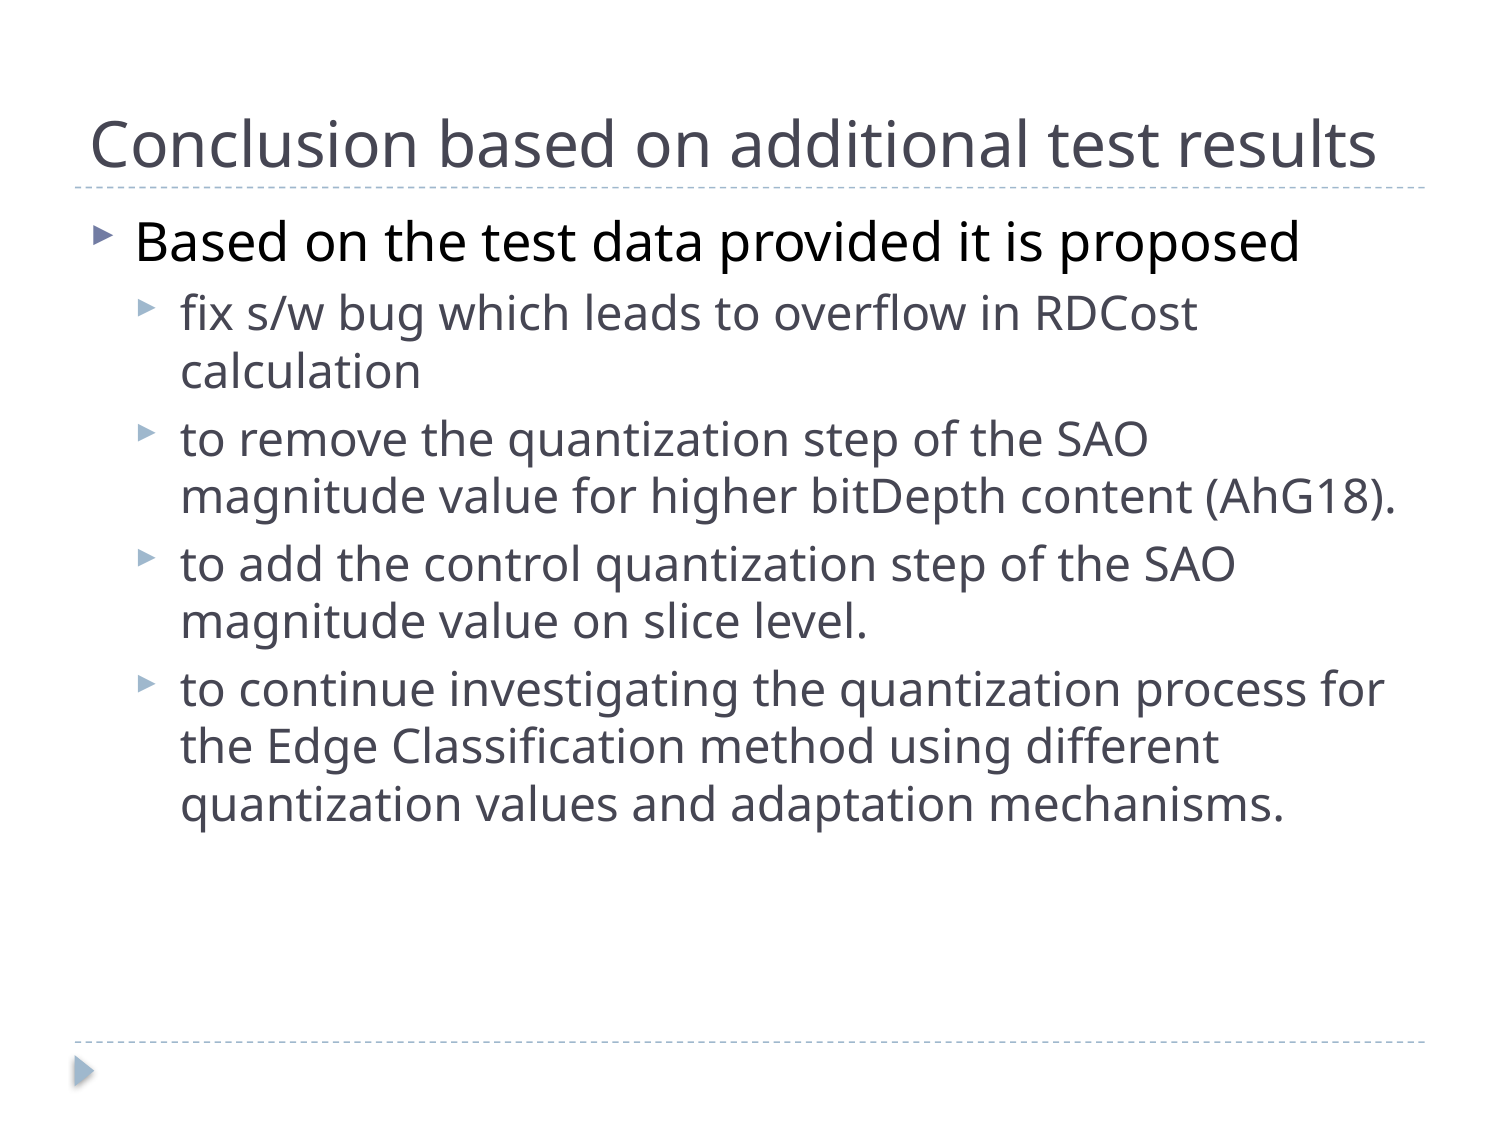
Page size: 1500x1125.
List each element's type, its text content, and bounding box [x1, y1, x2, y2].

title Conclusion based on additional test results [75, 24, 1425, 188]
list Based on the test data provided it is proposed fix s/w bug which leads to overflow in RDCost calculation to remove the quantization step of the SAO magnitude value for higher bitDepth content (AhG18). to add the control quantization step of the SAO magnitude value on slice level. to continue investigating the quantization process for the Edge Classification method using different quantization values and adaptation mechanisms. [75, 200, 1425, 1010]
